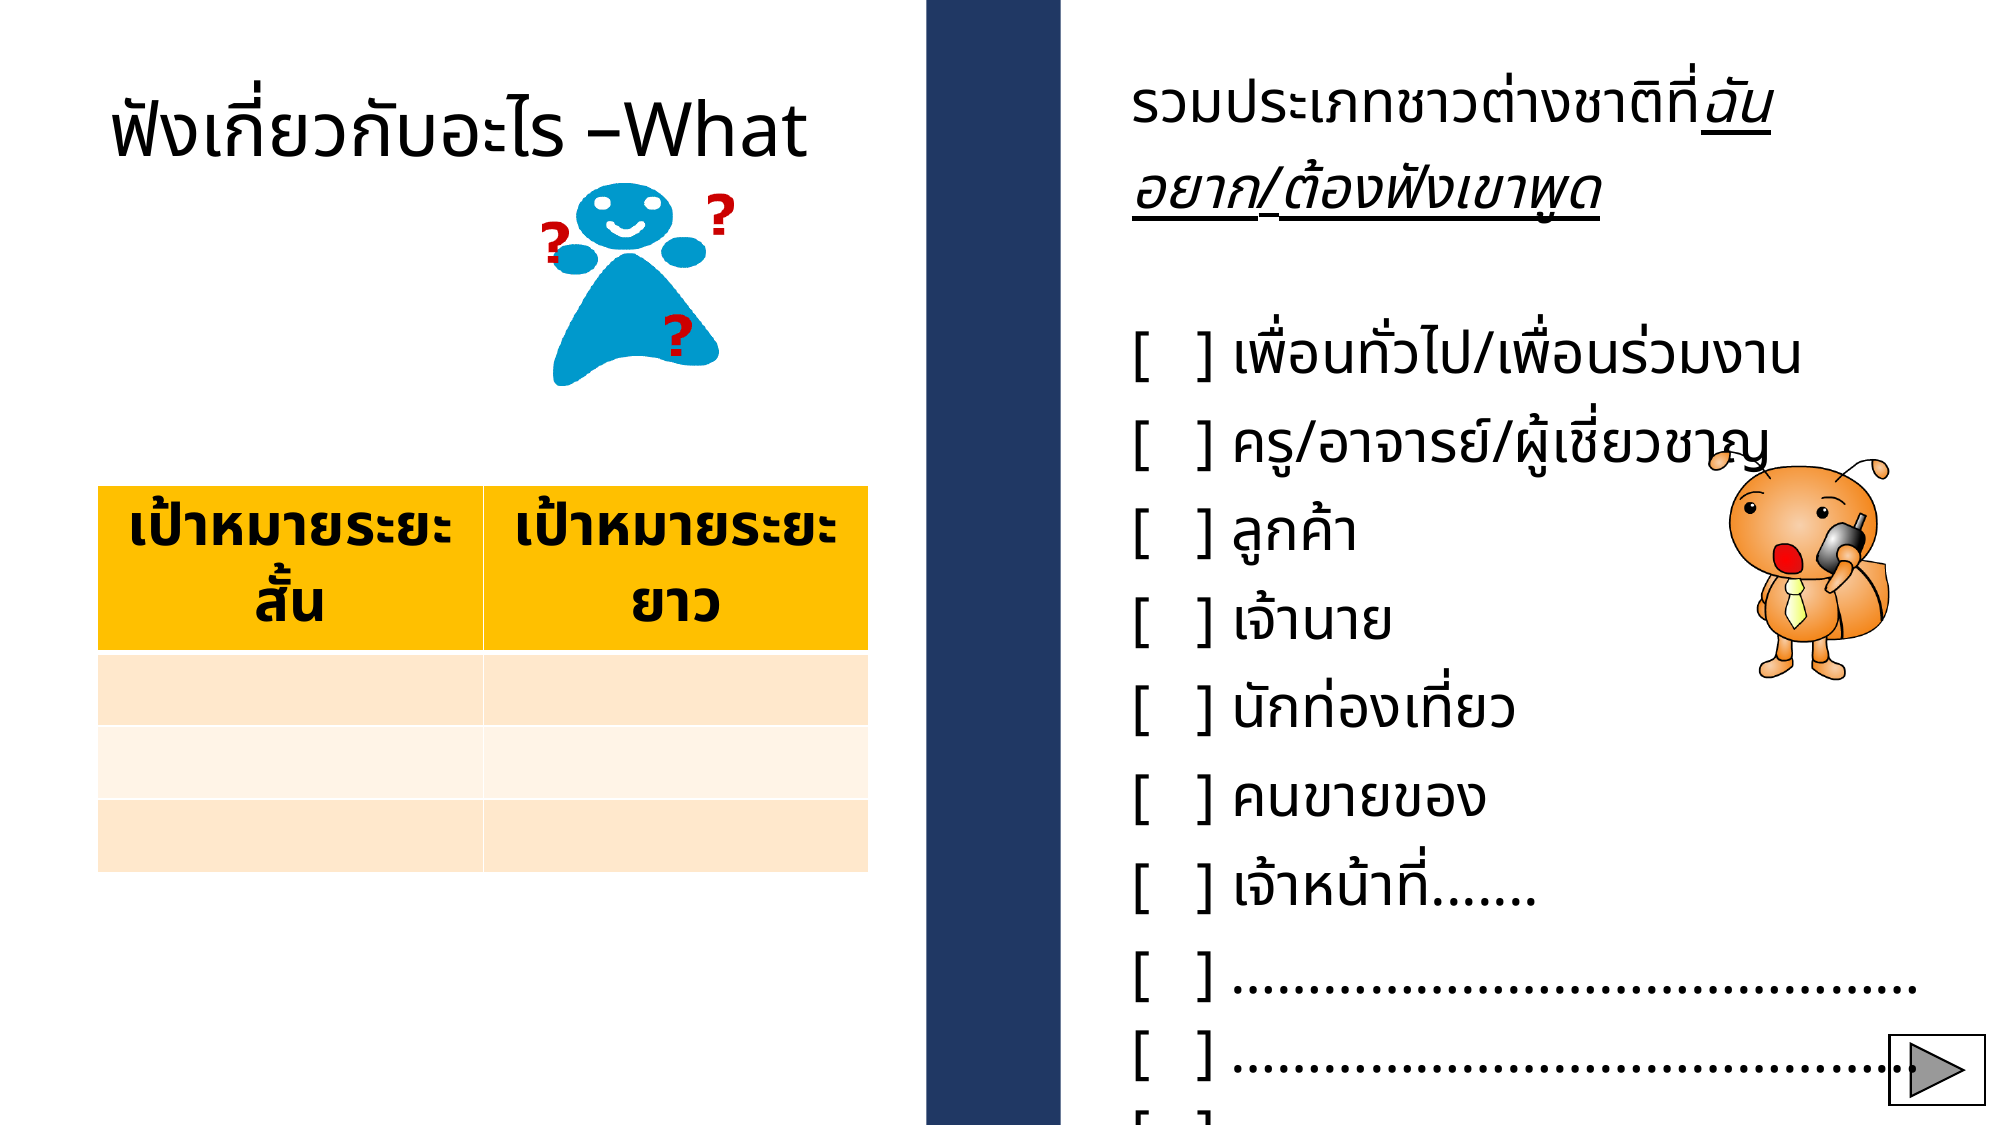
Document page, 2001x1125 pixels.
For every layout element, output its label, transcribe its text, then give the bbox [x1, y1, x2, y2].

picture [671, 350, 681, 355]
picture [1708, 450, 1890, 682]
table_cell [484, 727, 868, 798]
picture [666, 315, 691, 345]
text_box [1946, 1034, 1986, 1106]
table_cell [484, 800, 868, 872]
table_cell [98, 800, 483, 872]
picture [537, 178, 738, 386]
table_header รวมประเภทชาวต่างชาติที่ฉันอยาก/ต้องฟังเขาพูด [ ] เพื่อนทั่วไป/เพื่อนร่วมงาน [ ] ครู/อาจารย์/ผู้เชี่ยวชาญ [ ] ลูกค้า [ ] เจ้านาย [ ] นักท่องเที่ยว [ ] คนขายของ [ ] เจ้าหน้าที่....... [ ] ……………………………………… [ ] ……………………………………… [ ] ……………………………………… [ ] ……………………………………… [1117, 63, 1946, 1125]
table_cell [484, 655, 868, 725]
table_header เป้าหมายระยะสั้น [98, 486, 483, 650]
table_header ฟังเกี่ยวกับอะไร –What [44, 69, 874, 648]
table_cell [98, 727, 483, 798]
table_header เป้าหมายระยะยาว [484, 486, 868, 650]
text_box [925, 0, 1062, 1125]
table_cell [98, 655, 483, 725]
